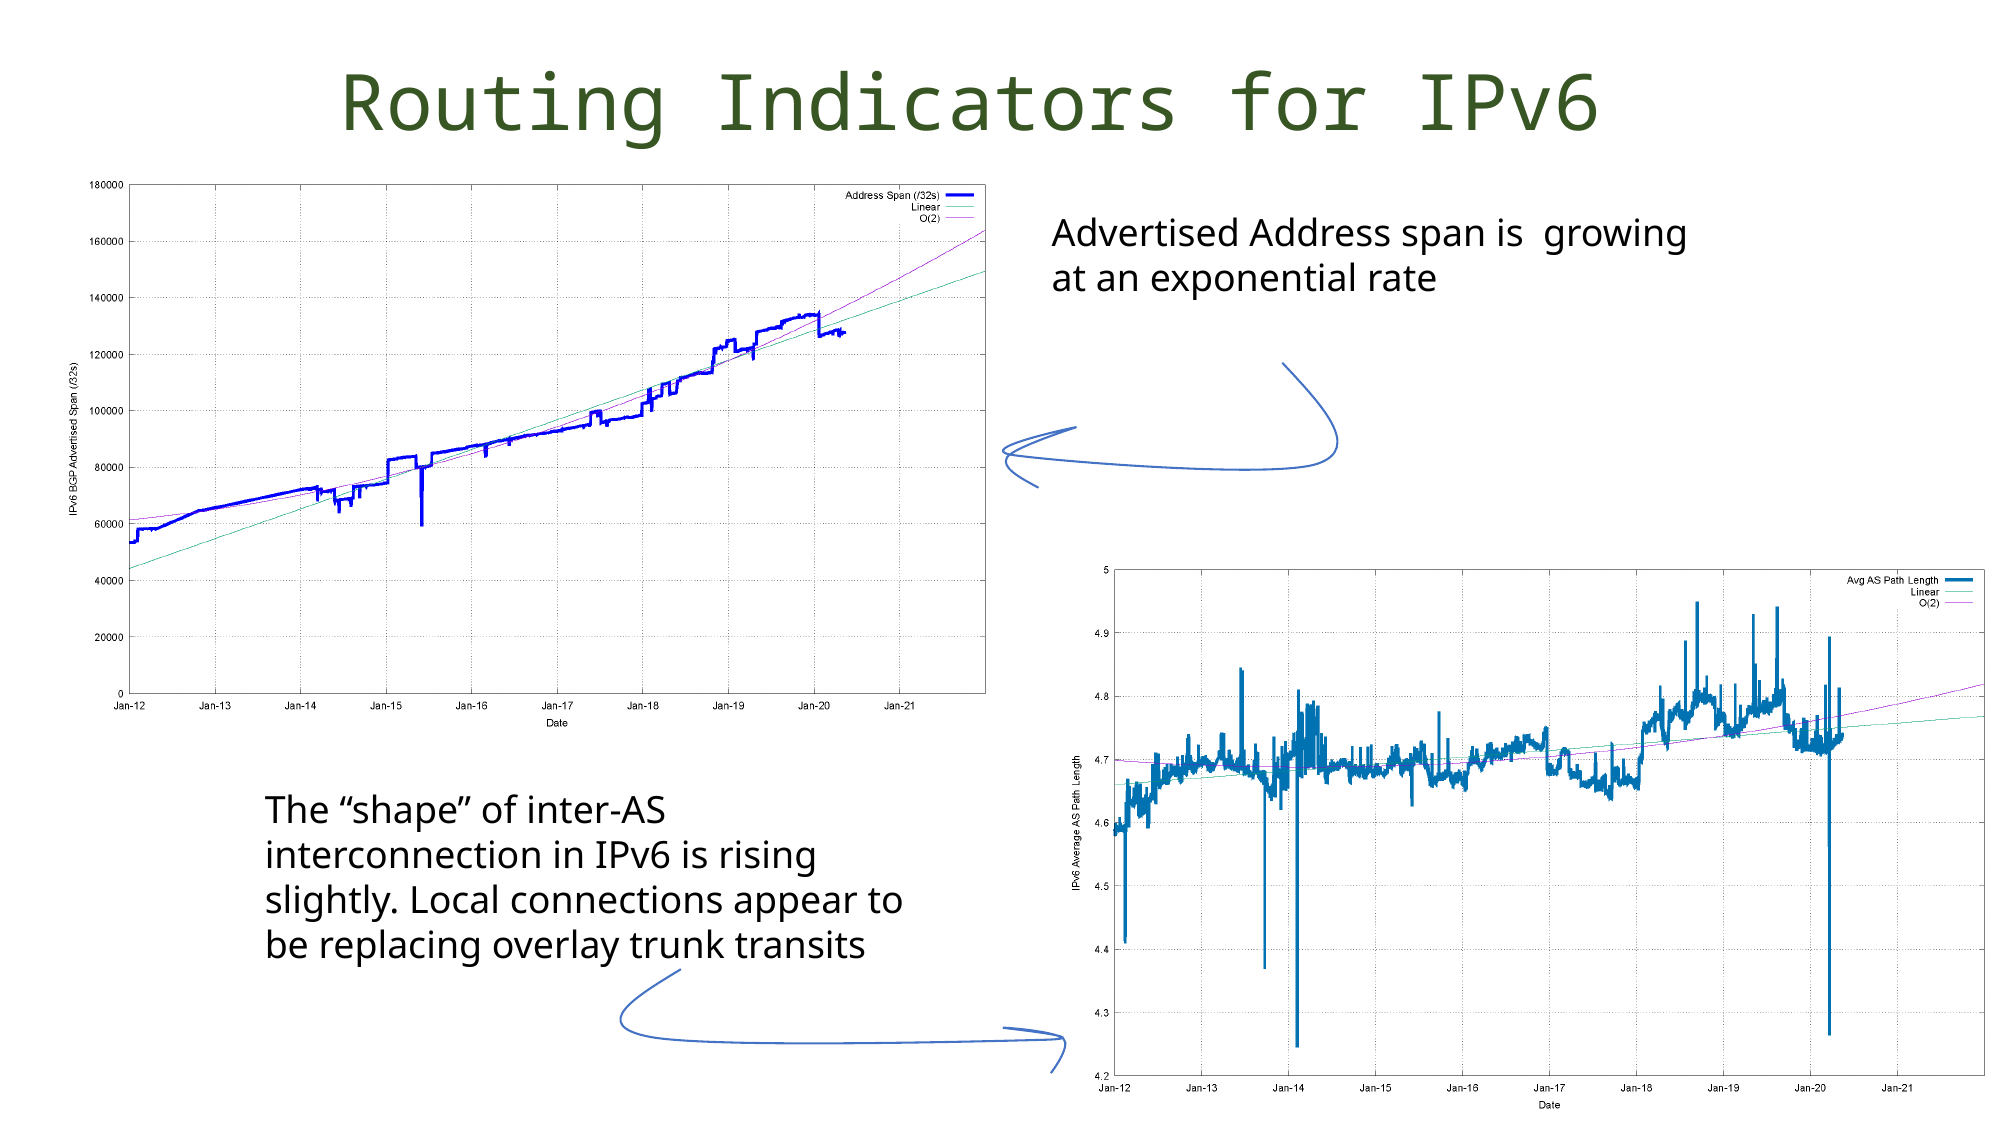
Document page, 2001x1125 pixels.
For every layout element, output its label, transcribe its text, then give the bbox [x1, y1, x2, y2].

picture [1065, 557, 2000, 1113]
title Routing Indicators for IPv6 [324, 11, 1675, 199]
text_box [1003, 362, 1339, 489]
text_box The “shape” of inter-AS interconnection in IPv6 is rising slightly. Local connections appear to be replacing overlay trunk transits [249, 778, 945, 974]
text_box Advertised Address span is growing at an exponential rate [1036, 201, 1732, 307]
picture [62, 172, 1003, 731]
text_box [619, 968, 1065, 1074]
